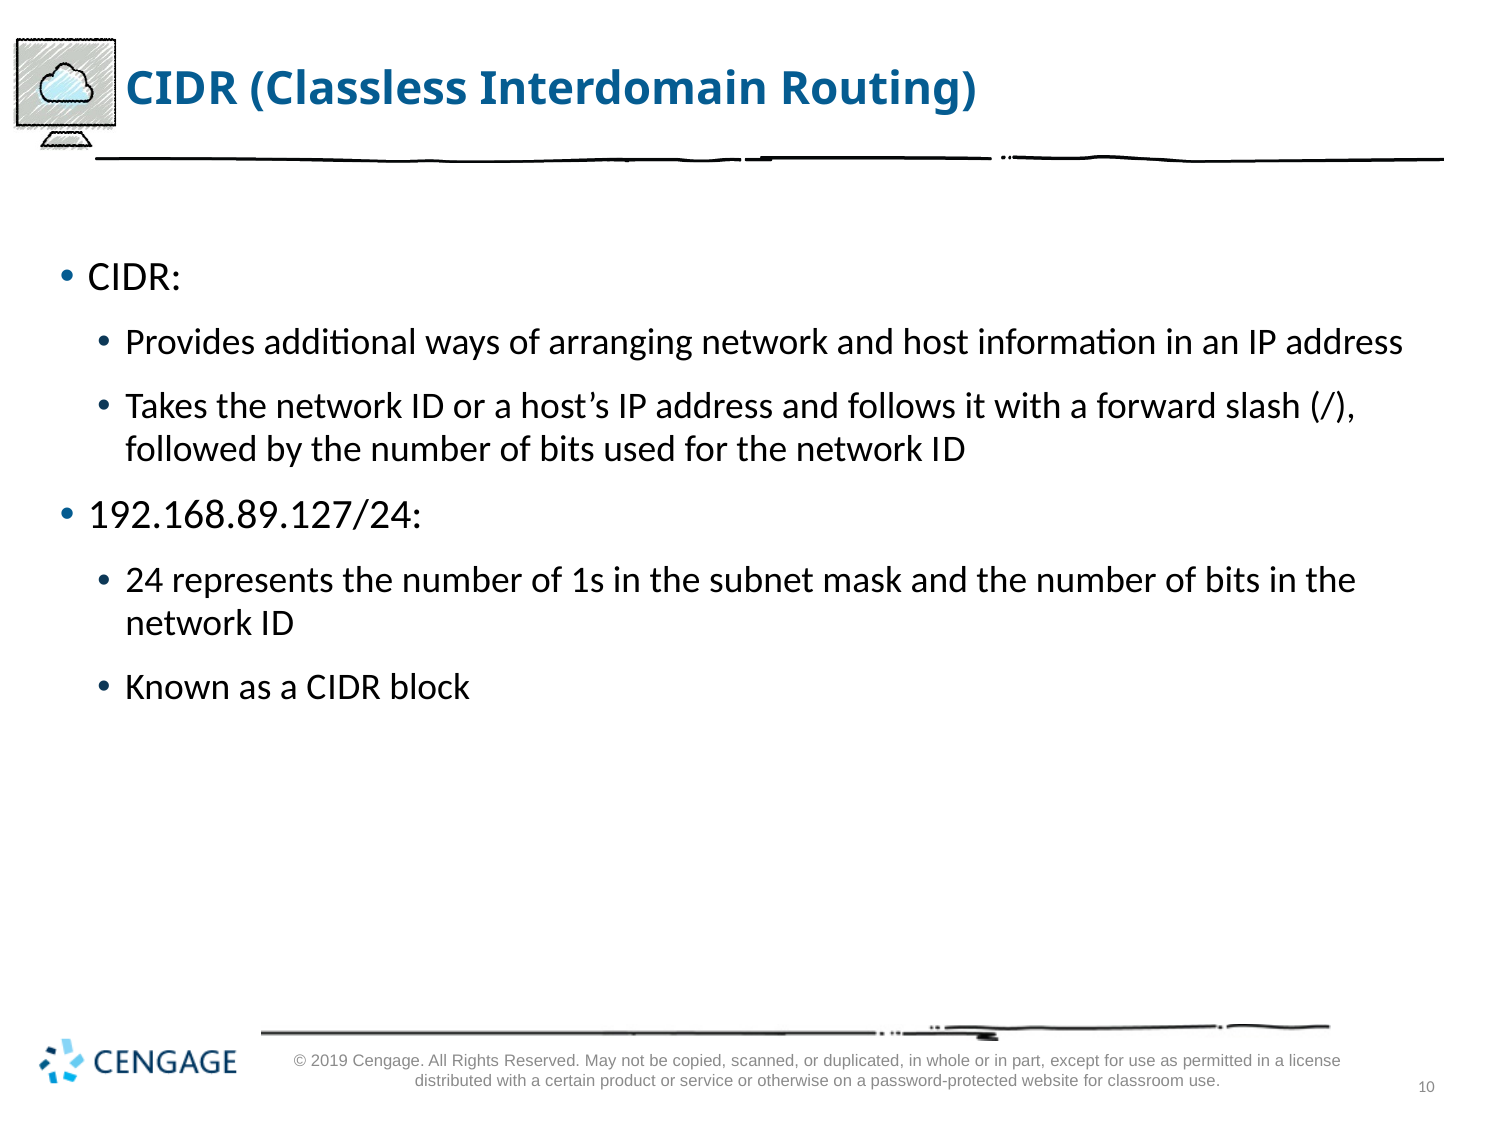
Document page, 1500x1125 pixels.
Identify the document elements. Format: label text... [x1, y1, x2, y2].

picture [261, 1024, 1331, 1041]
footer © 2019 Cengage. All Rights Reserved. May not be copied, scanned, or duplicated, in whole or in part, except for use as permitted in a license distributed with a certain product or service or otherwise on a password-protected website for classroom use. [262, 1050, 1375, 1091]
picture [19, 1025, 249, 1096]
list C I D R: Provides additional ways of arranging network and host information in an IP address Takes the network I D or a host’s IP address and follows it with a forward slash (/), followed by the number of bits used for the network I D 192.168.89.127/24: 24 represents the number of 1s in the subnet mask and the number of bits in the network I D Known as a C I D R block [59, 252, 1441, 713]
picture [95, 155, 1444, 163]
picture [13, 36, 117, 151]
title C I D R (Classless Interdomain Routing) [125, 66, 1442, 116]
